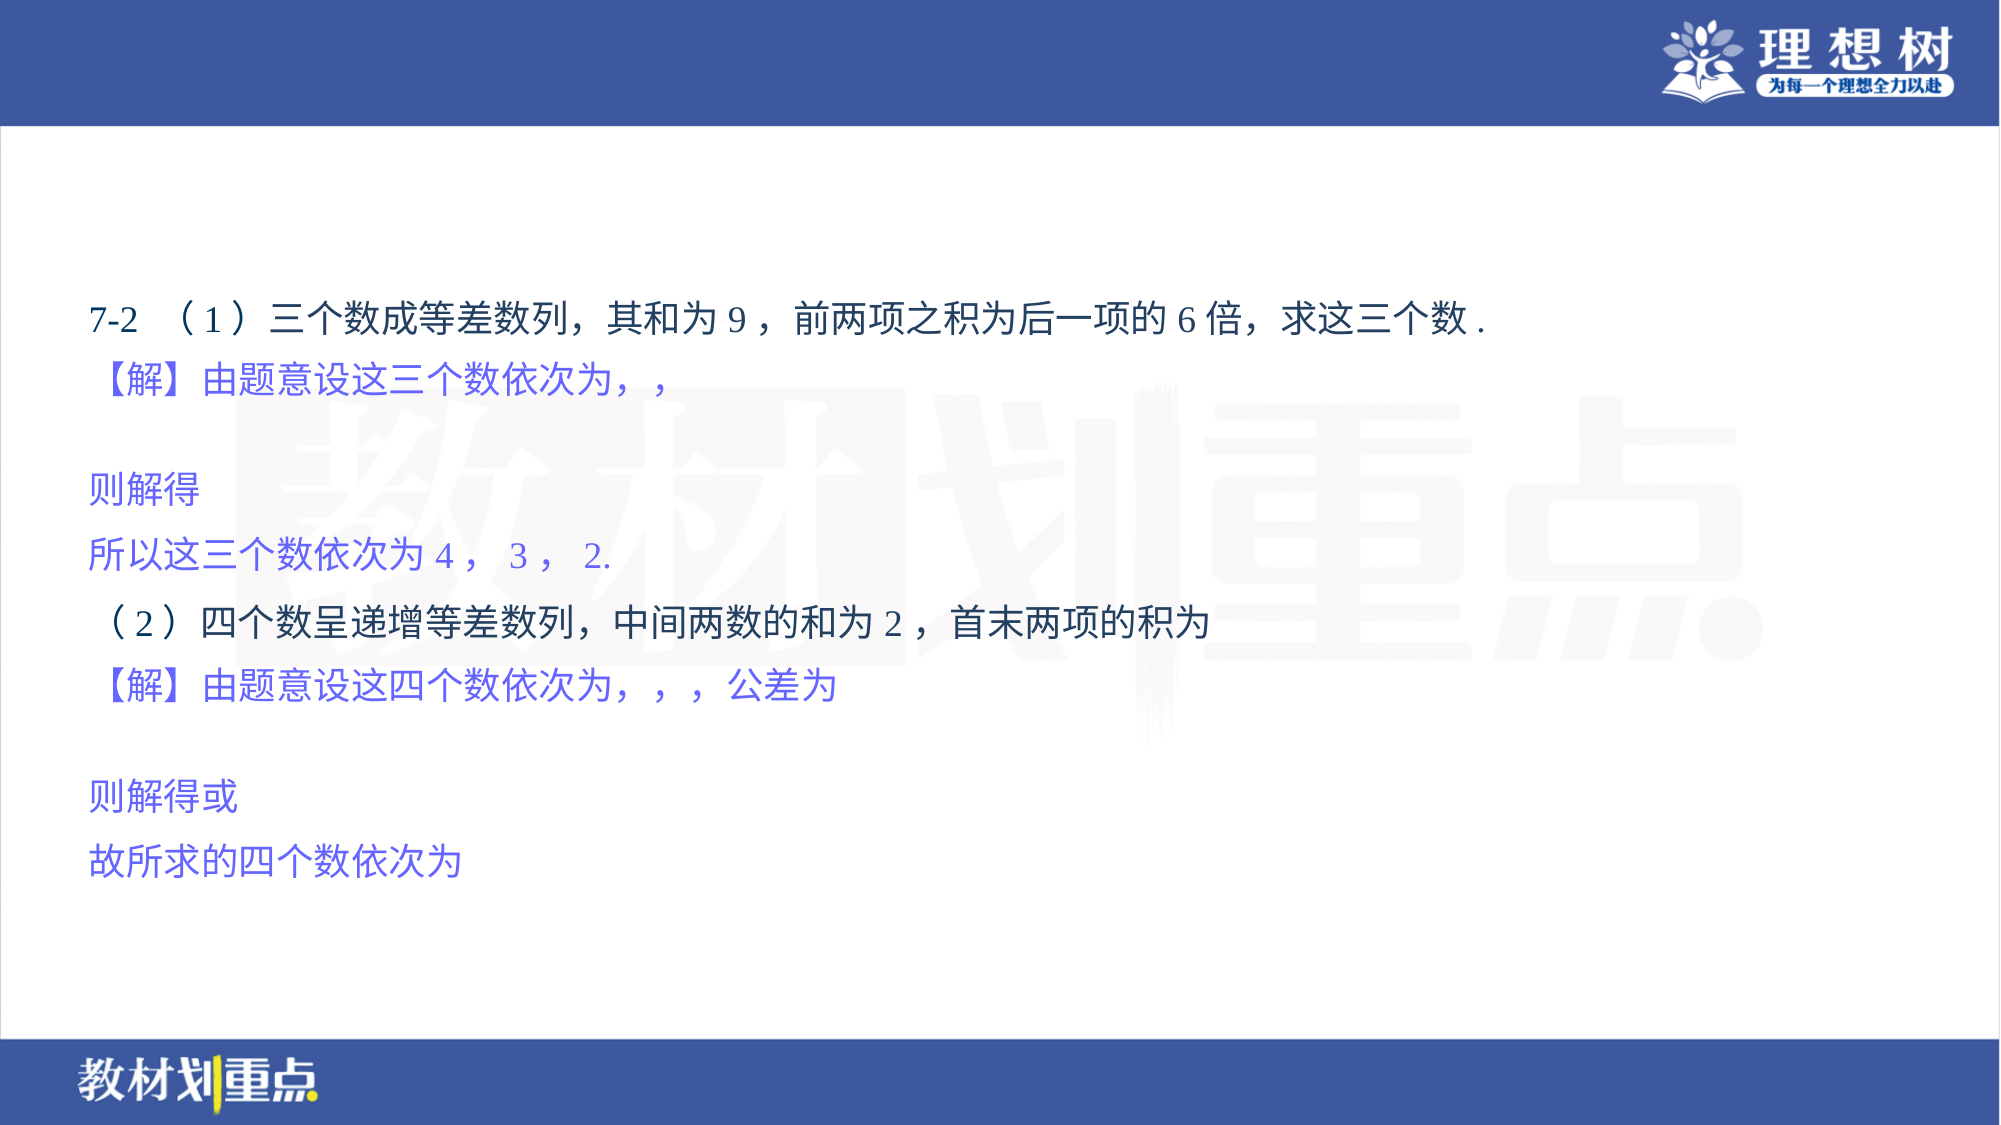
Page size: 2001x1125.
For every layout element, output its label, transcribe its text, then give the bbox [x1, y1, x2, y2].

text_box 7-2 （1）三个数成等差数列，其和为9，前两项之积为后一项的6倍，求这三个数. [88, 272, 1911, 332]
picture [0, 0, 2000, 1125]
